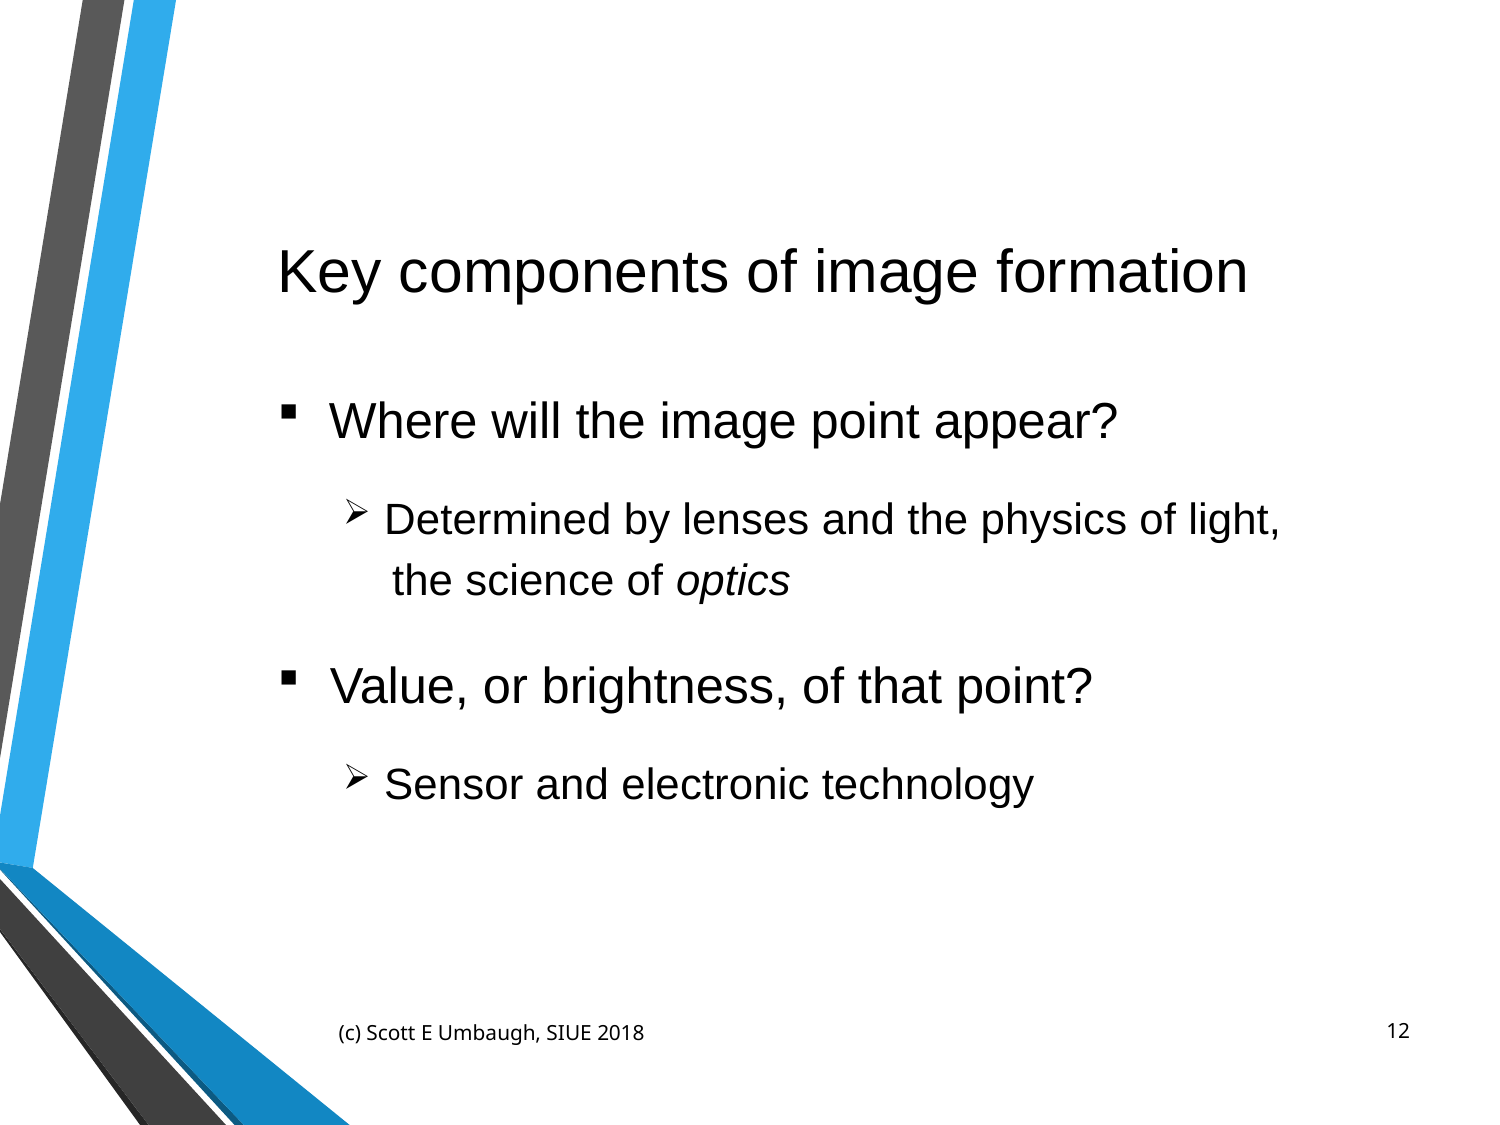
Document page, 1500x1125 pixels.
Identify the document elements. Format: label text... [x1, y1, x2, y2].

list Key components of image formation Where will the image point appear? Determined by lenses and the physics of light, the science of optics Value, or brightness, of that point? Sensor and electronic technology [262, 168, 1438, 1006]
footer (c) Scott E Umbaugh, SIUE 2018 [323, 1001, 1196, 1062]
slide_number 12 [1354, 1001, 1425, 1062]
